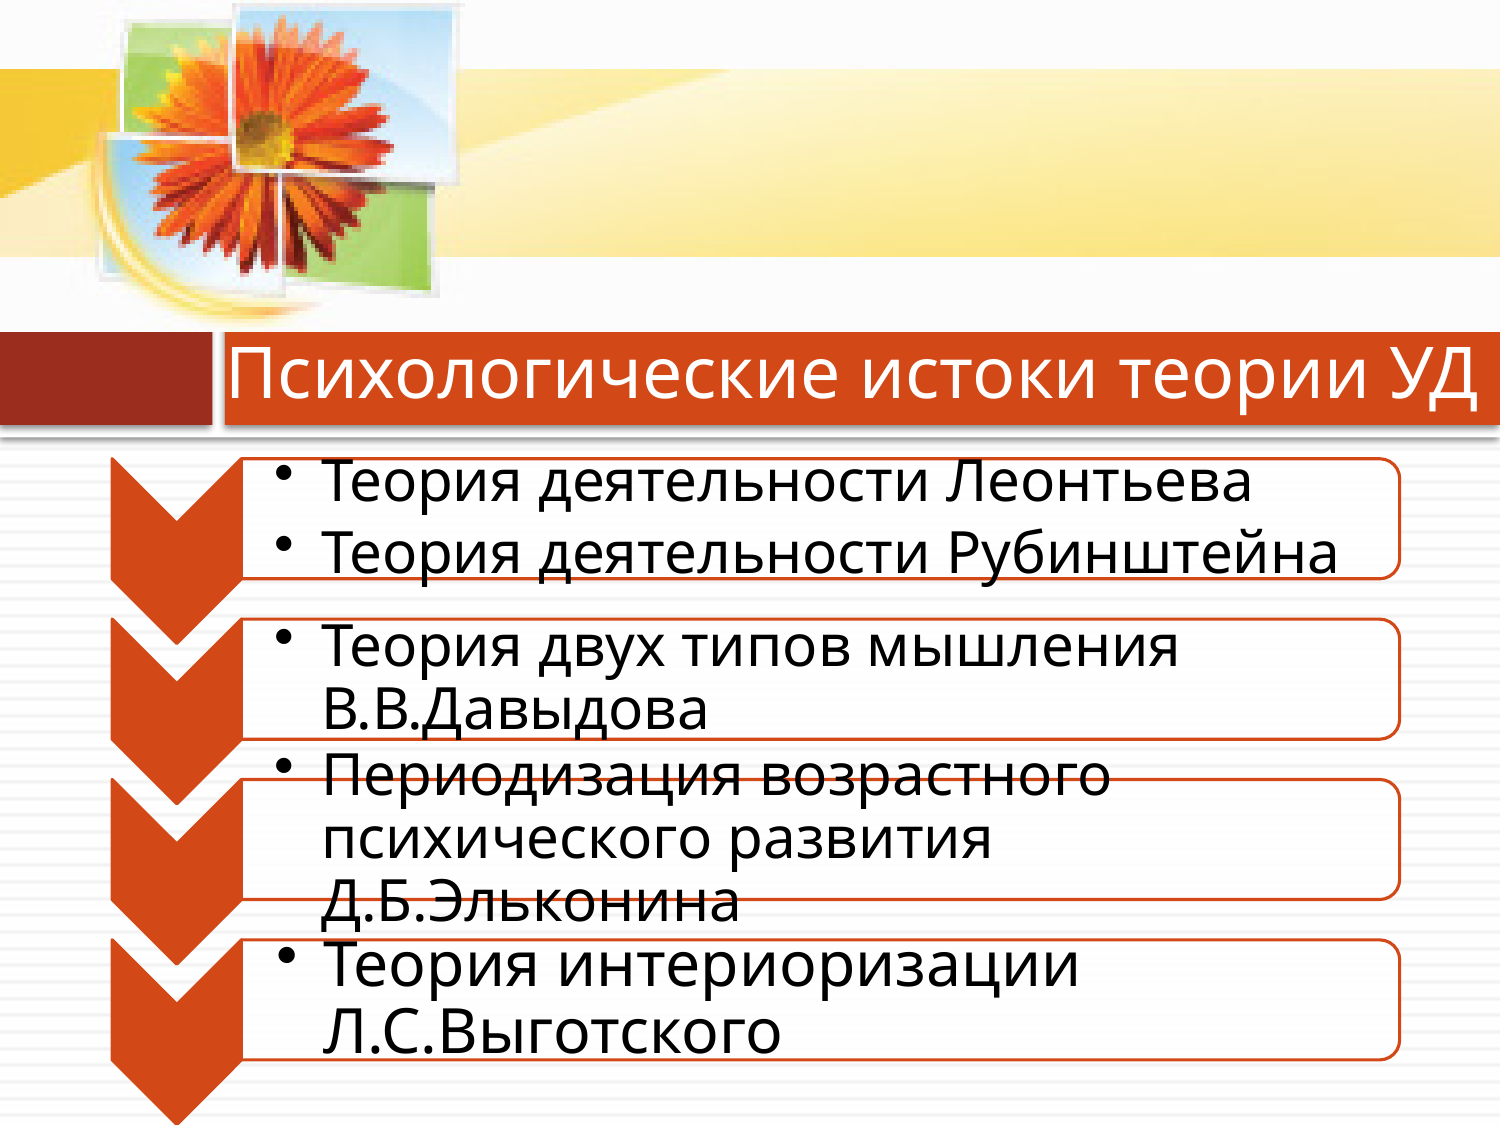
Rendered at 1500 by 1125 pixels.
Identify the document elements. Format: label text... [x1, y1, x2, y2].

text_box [111, 458, 1400, 1125]
title Психологические истоки теории УД [206, 342, 1500, 425]
picture [0, 0, 1500, 333]
